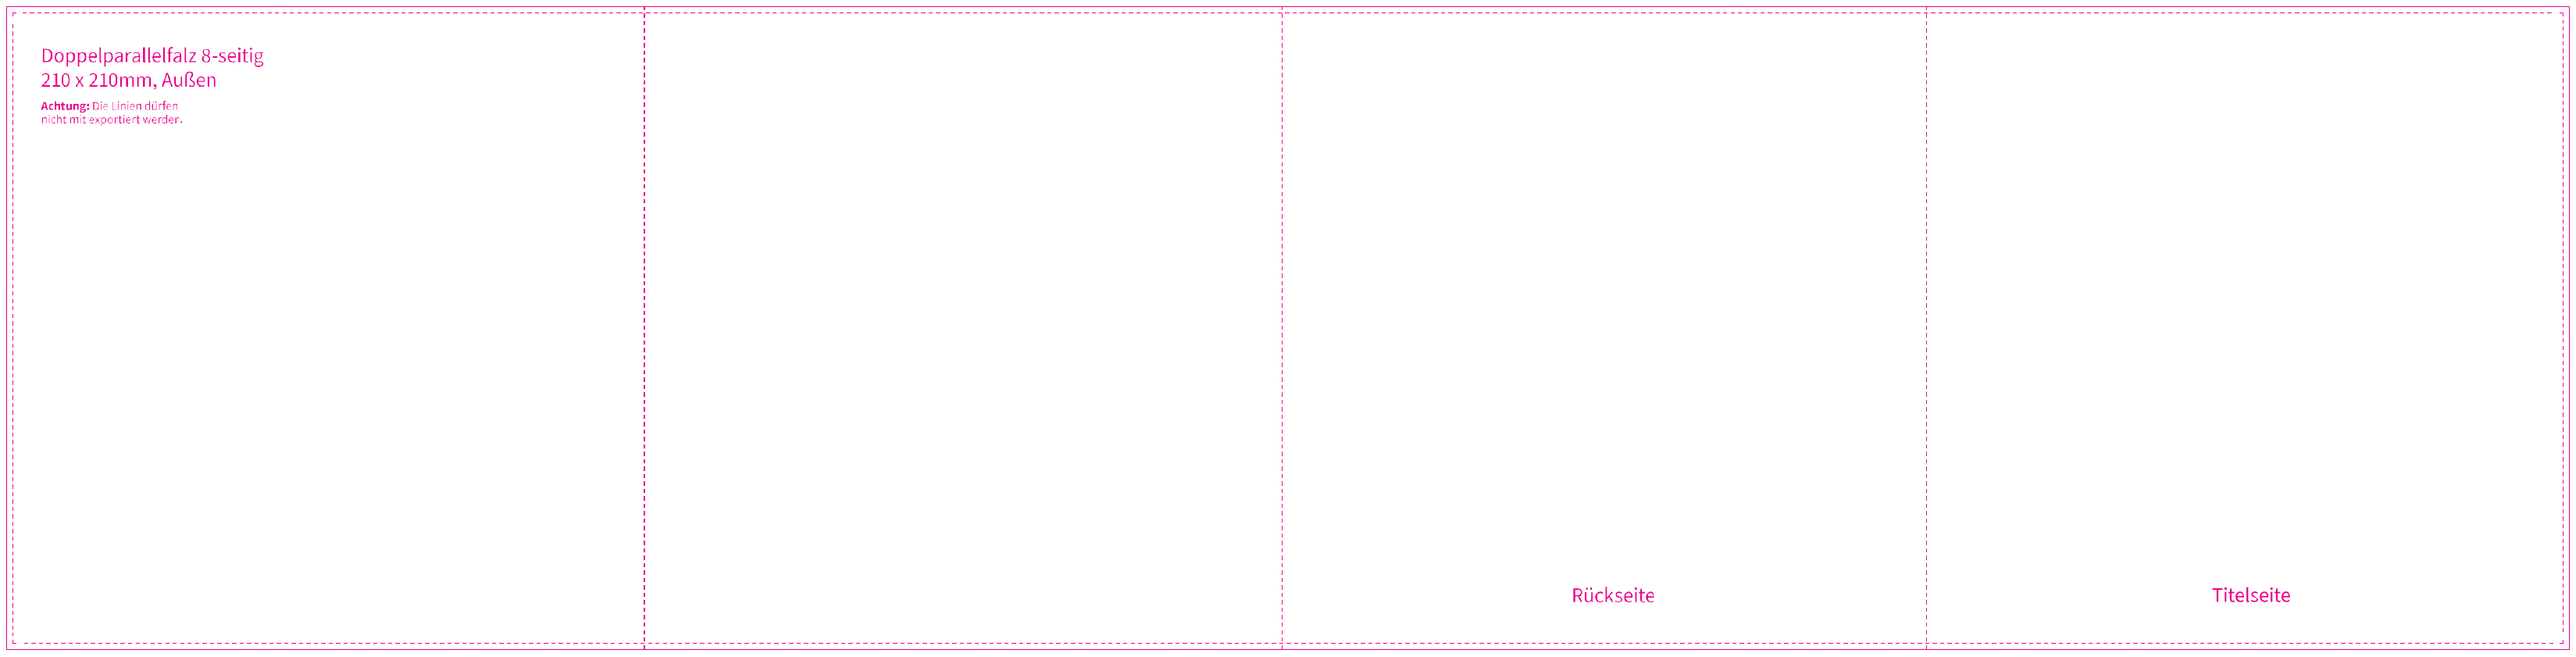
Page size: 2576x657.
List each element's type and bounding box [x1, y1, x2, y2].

text_box [2250, 591, 2259, 602]
text_box [40, 100, 183, 126]
text_box [41, 47, 263, 90]
text_box [2281, 591, 2290, 602]
text_box [2274, 588, 2281, 602]
text_box [2235, 591, 2245, 602]
text_box [2212, 588, 2223, 602]
text_box [2260, 591, 2269, 602]
text_box [2228, 588, 2235, 602]
text_box [2246, 587, 2250, 602]
text_box [1572, 587, 1654, 602]
